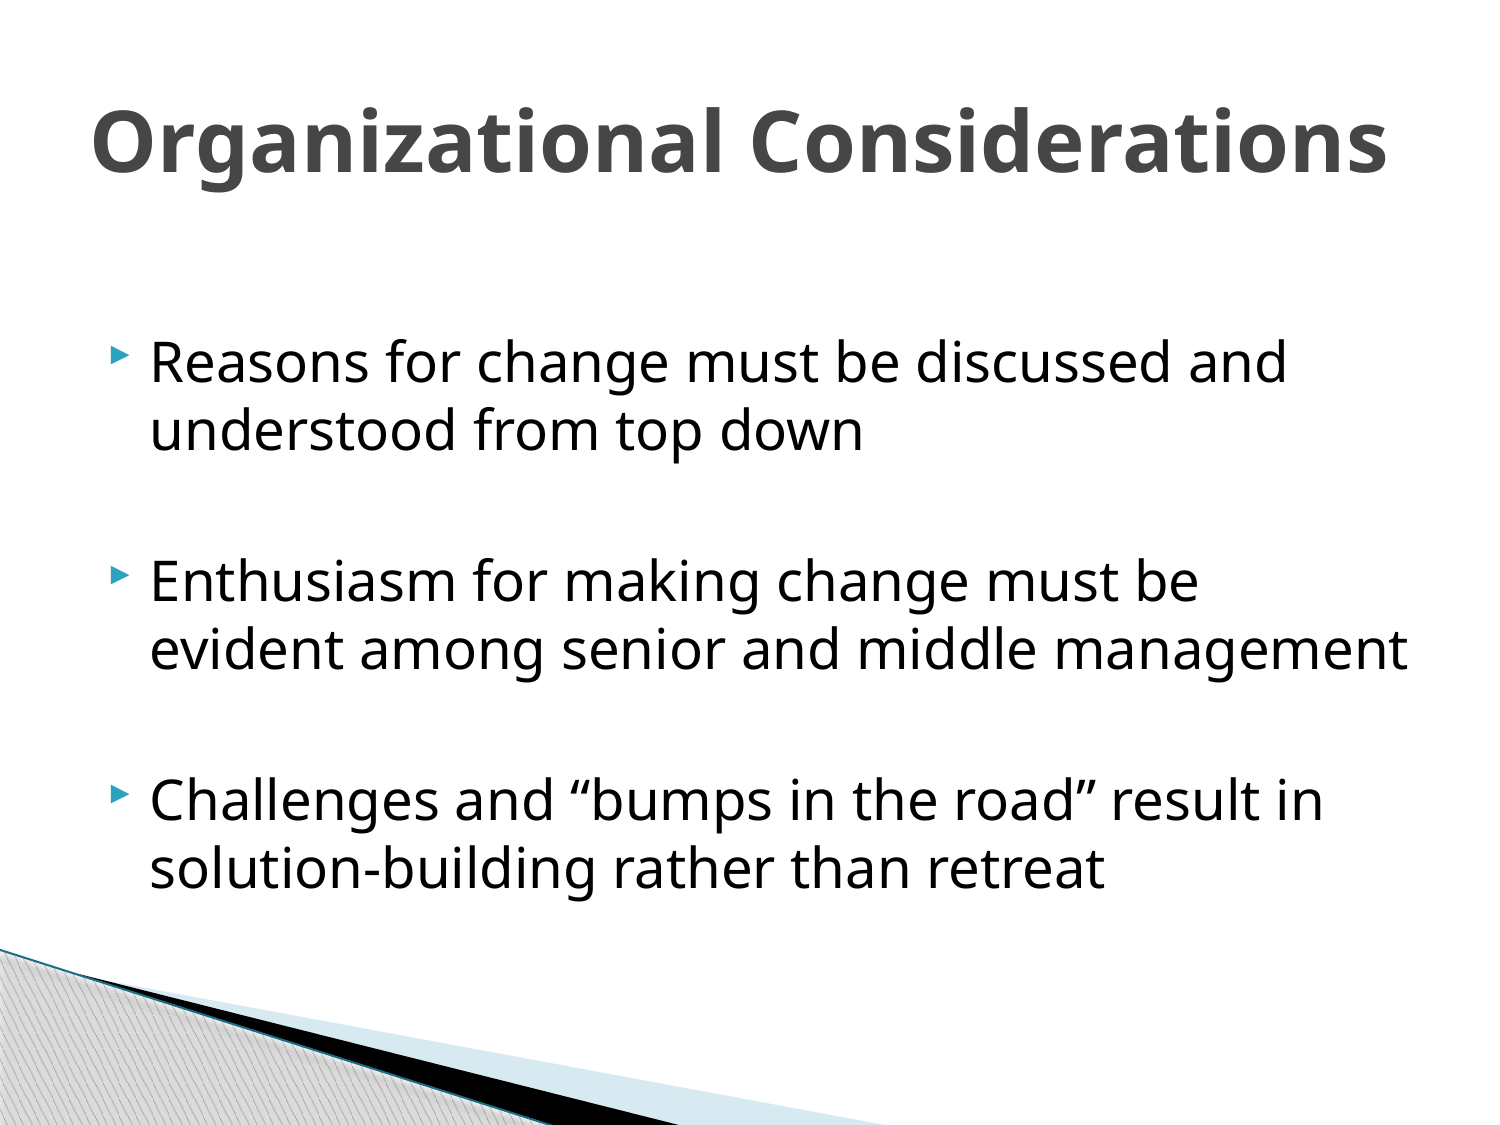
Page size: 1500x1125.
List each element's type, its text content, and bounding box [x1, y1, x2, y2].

list Reasons for change must be discussed and understood from top down Enthusiasm for making change must be evident among senior and middle management Challenges and “bumps in the road” result in solution-building rather than retreat [75, 243, 1425, 986]
title Organizational Considerations [75, 45, 1425, 233]
